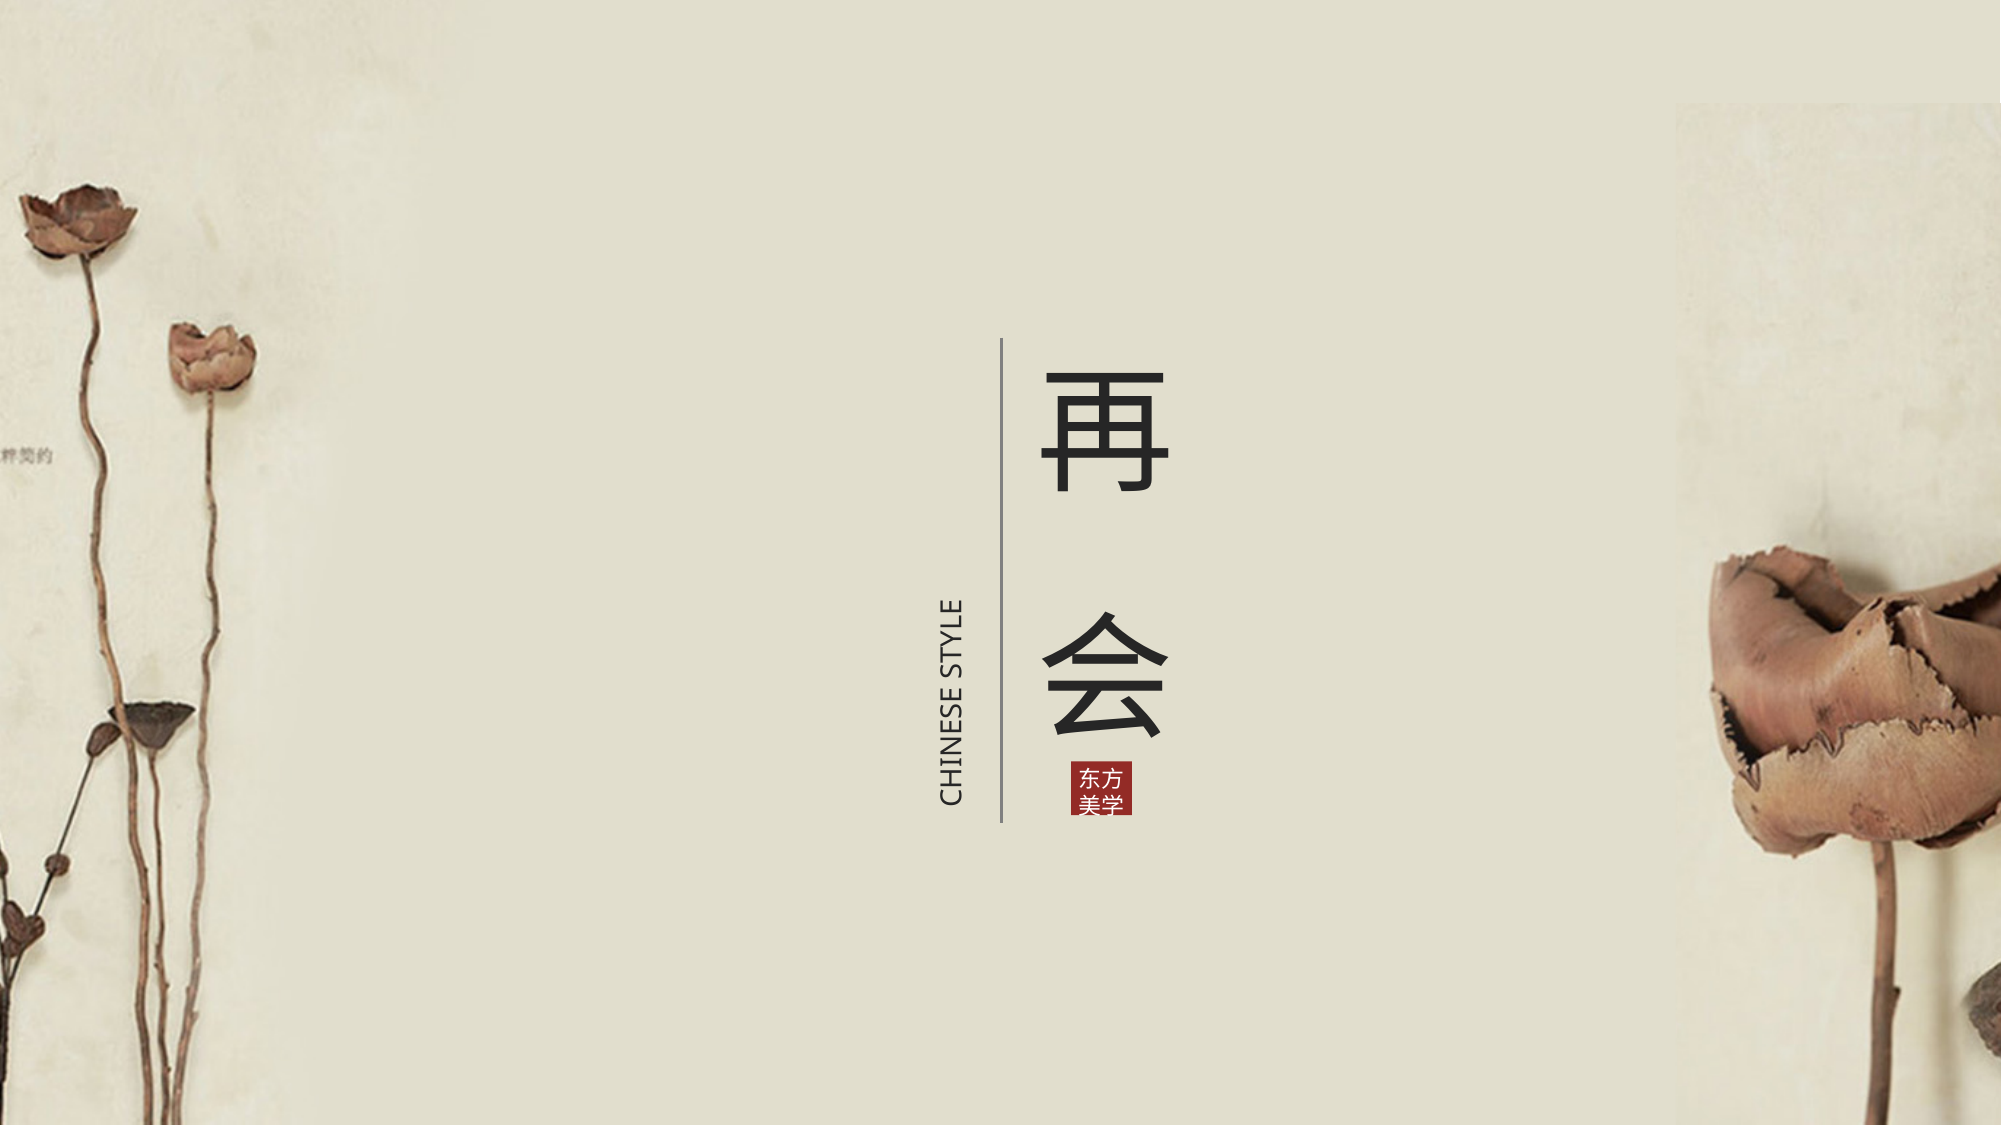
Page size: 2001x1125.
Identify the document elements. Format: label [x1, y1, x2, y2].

text_box [1063, 756, 1142, 828]
picture [0, 0, 2001, 1125]
